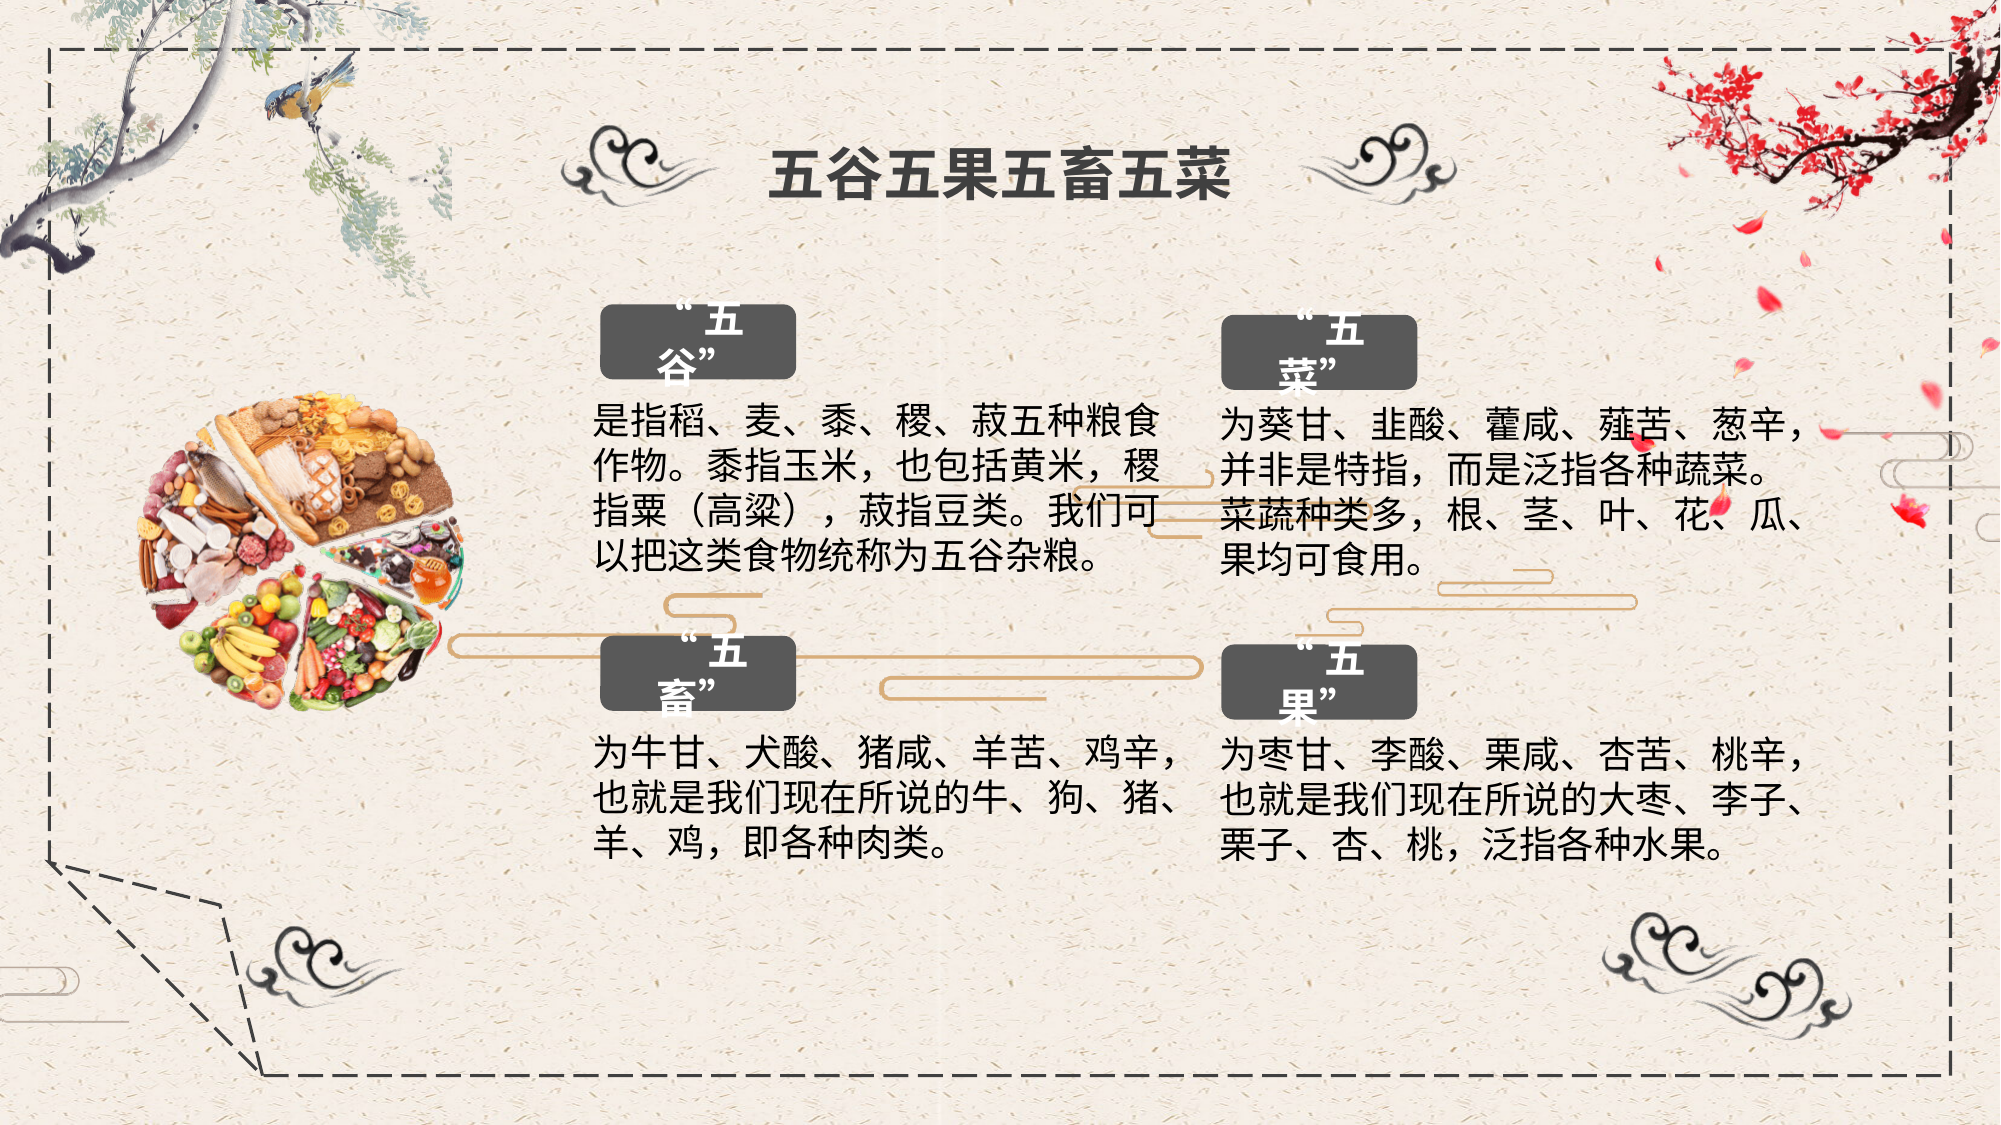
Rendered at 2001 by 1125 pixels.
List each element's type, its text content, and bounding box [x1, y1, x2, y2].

text_box “五畜” [599, 634, 798, 712]
text_box 五谷五果五畜五菜 [752, 129, 1248, 215]
text_box “五果” [1220, 643, 1419, 721]
picture [0, 0, 2001, 1125]
text_box 为葵甘、韭酸、藿咸、薤苦、葱辛，并非是特指，而是泛指各种蔬菜。 菜蔬种类多，根、茎、叶、花、瓜、果均可食用。 [1204, 393, 1803, 589]
text_box 为枣甘、李酸、栗咸、杏苦、桃辛，也就是我们现在所说的大枣、李子、栗子、杏、桃，泛指各种水果。 [1204, 723, 1803, 874]
text_box “五谷” [599, 303, 798, 381]
text_box 是指稻、麦、黍、稷、菽五种粮食作物。黍指玉米，也包括黄米，稷指粟（高粱），菽指豆类。我们可以把这类食物统称为五谷杂粮。 [577, 389, 1176, 585]
text_box 为牛甘、犬酸、猪咸、羊苦、鸡辛，也就是我们现在所说的牛、狗、猪、羊、鸡，即各种肉类。 [577, 721, 1176, 871]
text_box “五菜” [1220, 313, 1419, 391]
